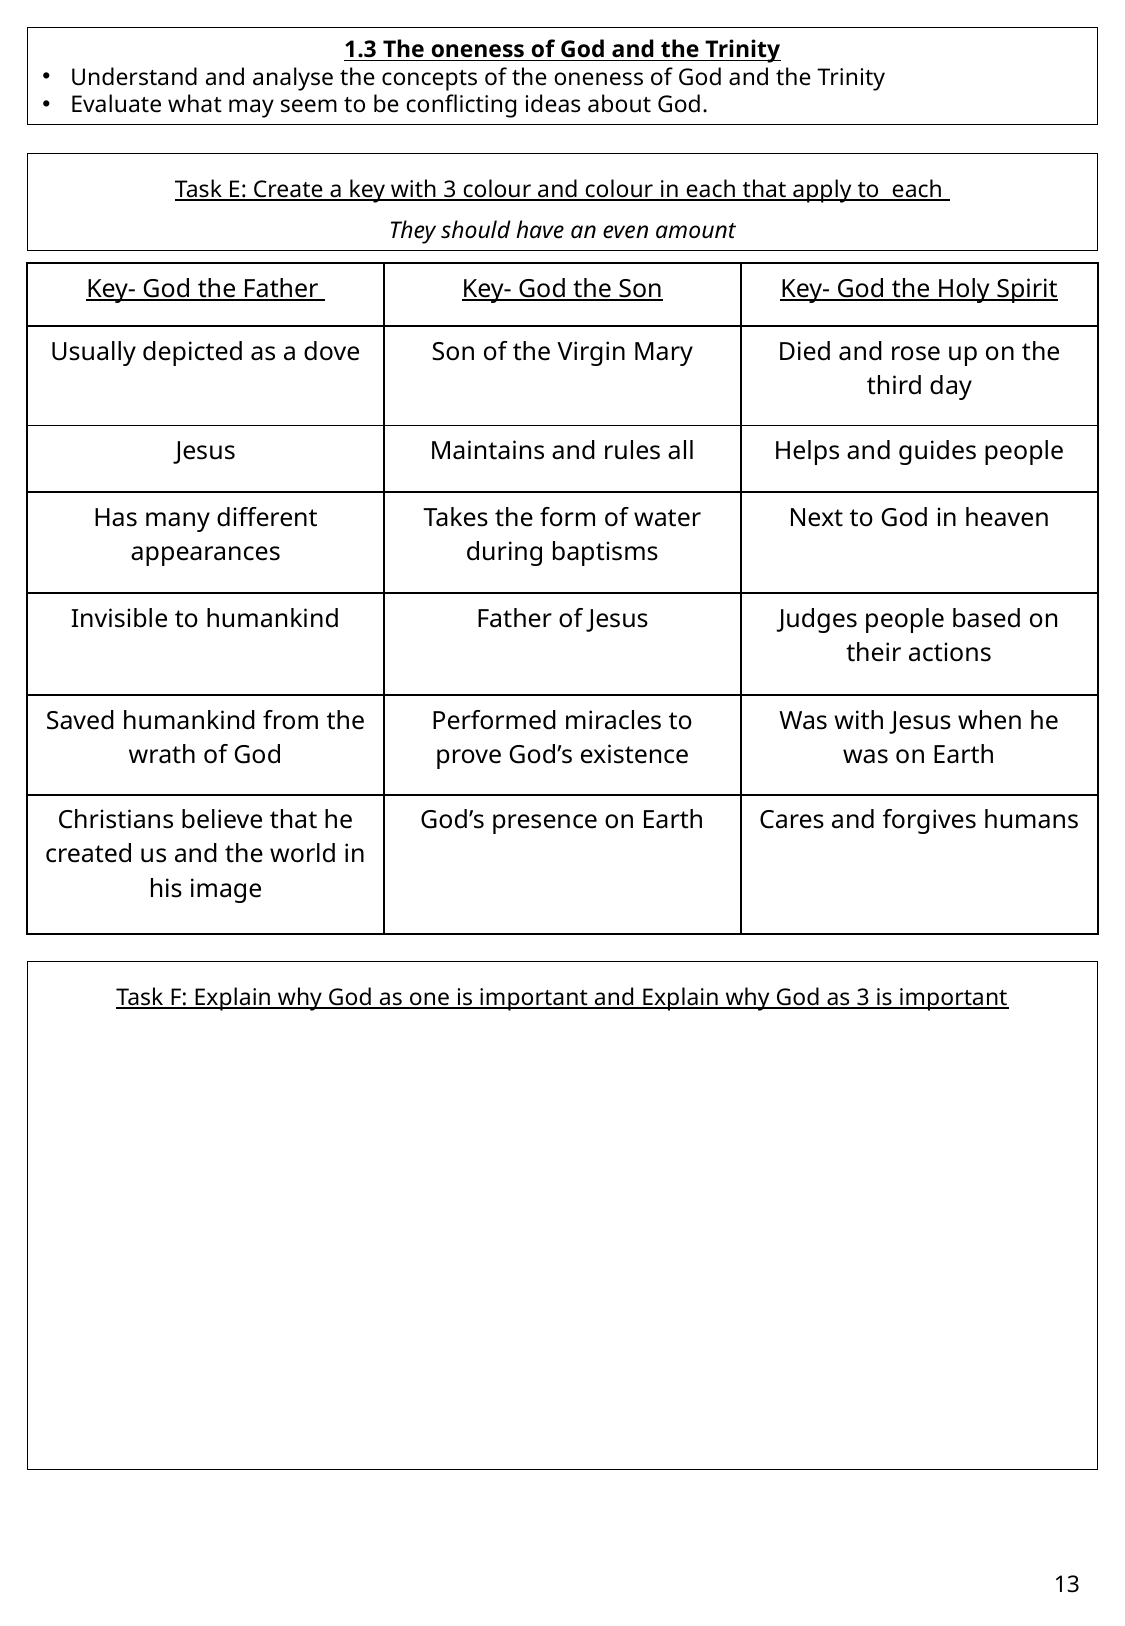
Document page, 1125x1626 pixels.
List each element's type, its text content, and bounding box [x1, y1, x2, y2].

table_cell Usually depicted as a dove [28, 327, 383, 425]
table_cell Takes the form of water during baptisms [385, 493, 740, 592]
table_cell Saved humankind from the wrath of God [28, 696, 383, 794]
table_header Key- God the Father [28, 264, 383, 325]
table_cell Invisible to humankind [28, 594, 383, 694]
table_header Key- God the Son [385, 264, 740, 325]
table_cell Performed miracles to prove God’s existence [385, 696, 740, 794]
table_cell Died and rose up on the third day [742, 327, 1097, 425]
table_cell Judges people based on their actions [742, 594, 1097, 694]
table_cell Was with Jesus when he was on Earth [742, 696, 1097, 794]
table_cell Next to God in heaven [742, 493, 1097, 592]
table_header Key- God the Holy Spirit [742, 264, 1097, 325]
table_cell Has many different appearances [28, 493, 383, 592]
text_box Task F: Explain why God as one is important and Explain why God as 3 is important [27, 961, 1098, 1470]
table_cell Cares and forgives humans [742, 796, 1097, 933]
table_cell Father of Jesus [385, 594, 740, 694]
table_cell Helps and guides people [742, 426, 1097, 491]
table_cell Son of the Virgin Mary [385, 327, 740, 425]
table_cell Maintains and rules all [385, 426, 740, 491]
table_cell Christians believe that he created us and the world in his image [28, 796, 383, 933]
text_box 1.3 The oneness of God and the Trinity Understand and analyse the concepts of the oneness of God and the Trinity Evaluate what may seem to be conflicting ideas about God. [27, 27, 1098, 125]
text_box 13 [1036, 1548, 1098, 1605]
text_box Task E: Create a key with 3 colour and colour in each that apply to each They should have an even amount [27, 153, 1098, 251]
table_cell Jesus [28, 426, 383, 491]
table_cell God’s presence on Earth [385, 796, 740, 933]
